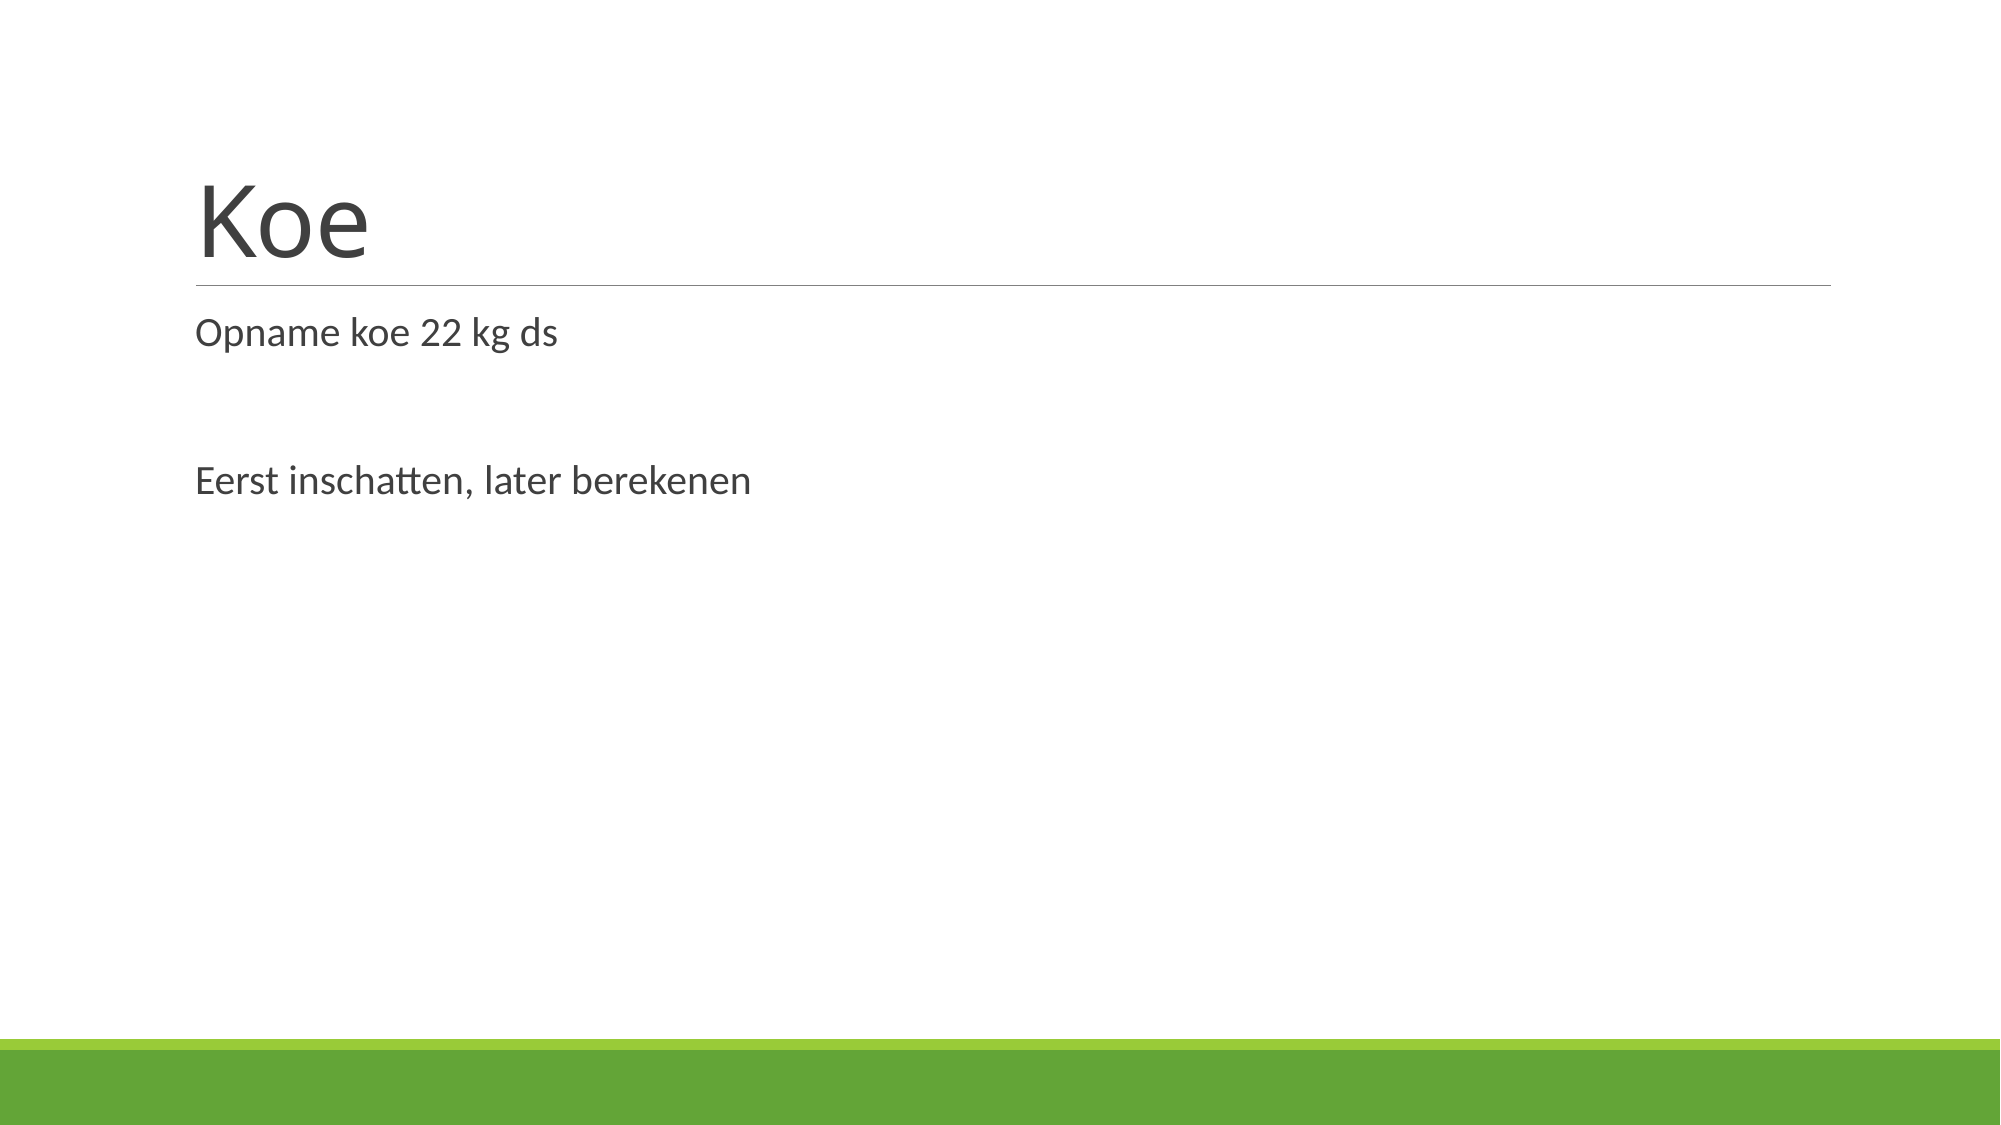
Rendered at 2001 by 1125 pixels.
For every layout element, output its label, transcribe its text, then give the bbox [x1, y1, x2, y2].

list Opname koe 22 kg ds Eerst inschatten, later berekenen [180, 302, 1830, 963]
title Koe [180, 47, 1830, 285]
